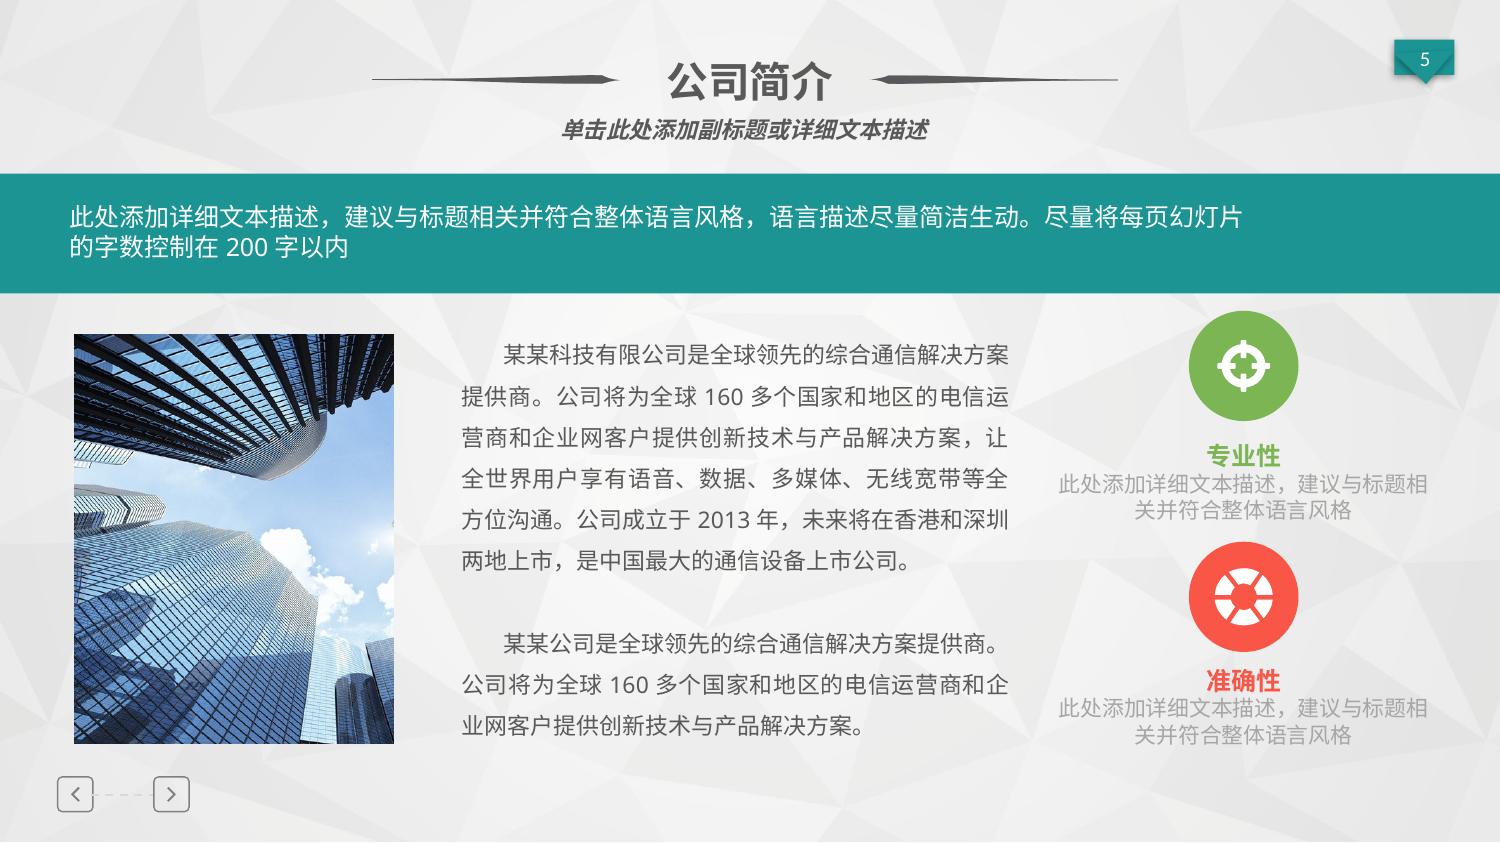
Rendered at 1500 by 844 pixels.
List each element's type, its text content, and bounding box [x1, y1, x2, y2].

text_box [0, 172, 1500, 296]
text_box [1186, 539, 1301, 631]
text_box 某某科技有限公司是全球领先的综合通信解决方案提供商。公司将为全球160多个国家和地区的电信运营商和企业网客户提供创新技术与产品解决方案，让全世界用户享有语音、数据、多媒体、无线宽带等全方位沟通。公司成立于2013年，未来将在香港和深圳两地上市，是中国最大的通信设备上市公司。 某某公司是全球领先的综合通信解决方案提供商。公司将为全球160多个国家和地区的电信运营商和企业网客户提供创新技术与产品解决方案。 [461, 327, 1010, 740]
picture [0, 0, 1500, 172]
picture [0, 296, 1500, 842]
text_box [1186, 308, 1301, 406]
text_box 此处添加详细文本描述，建议与标题相关并符合整体语言风格，语言描述尽量简洁生动。尽量将每页幻灯片的字数控制在200字以内 [62, 197, 1275, 266]
text_box 公司简介 [584, 55, 916, 106]
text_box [1214, 568, 1273, 626]
text_box [1217, 340, 1271, 392]
text_box 准确性 此处添加详细文本描述，建议与标题相关并符合整体语言风格 [1050, 631, 1438, 752]
text_box 单击此处添加副标题或详细文本描述 [545, 108, 943, 151]
text_box 专业性 此处添加详细文本描述，建议与标题相关并符合整体语言风格 [1050, 406, 1438, 527]
